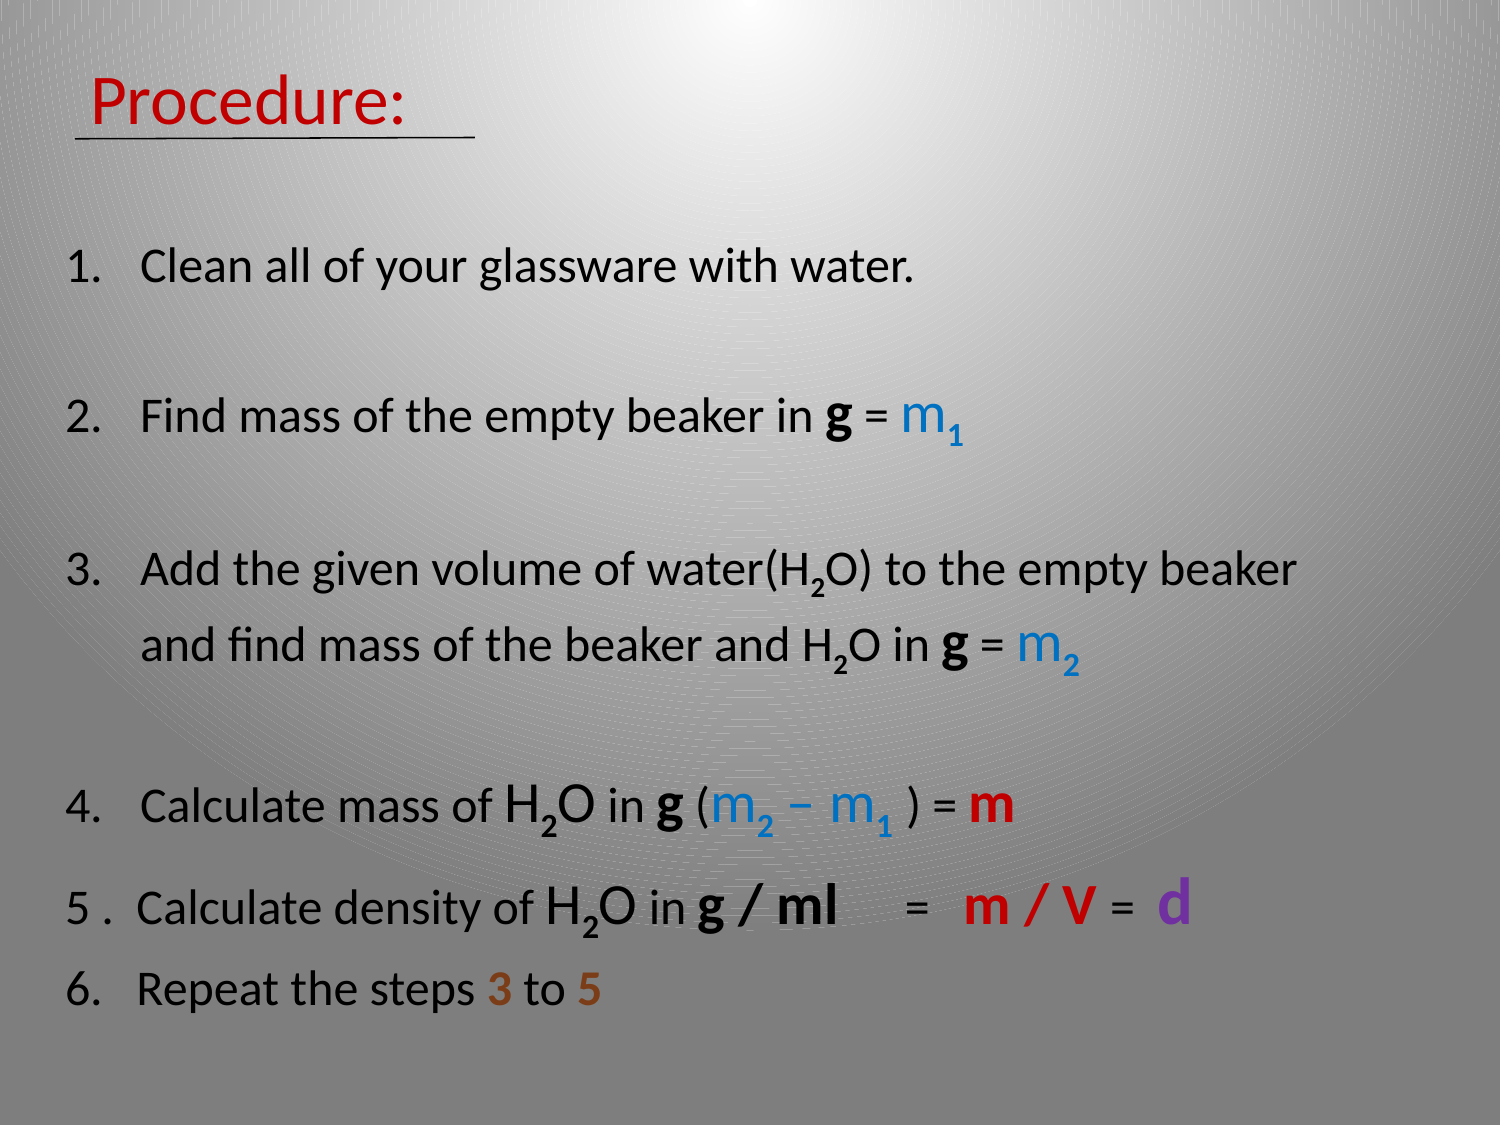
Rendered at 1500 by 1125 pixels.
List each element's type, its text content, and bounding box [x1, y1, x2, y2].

title Procedure: [75, 45, 1425, 233]
list Clean all of your glassware with water. Find mass of the empty beaker in g = m1 Add the given volume of water(H2O) to the empty beaker and find mass of the beaker and H2O in g = m2 Calculate mass of H2O in g (m2 – m1 ) = m 5 . Calculate density of H2O in g / ml = m / V = d 6. Repeat the steps 3 to 5 [50, 224, 1400, 1093]
